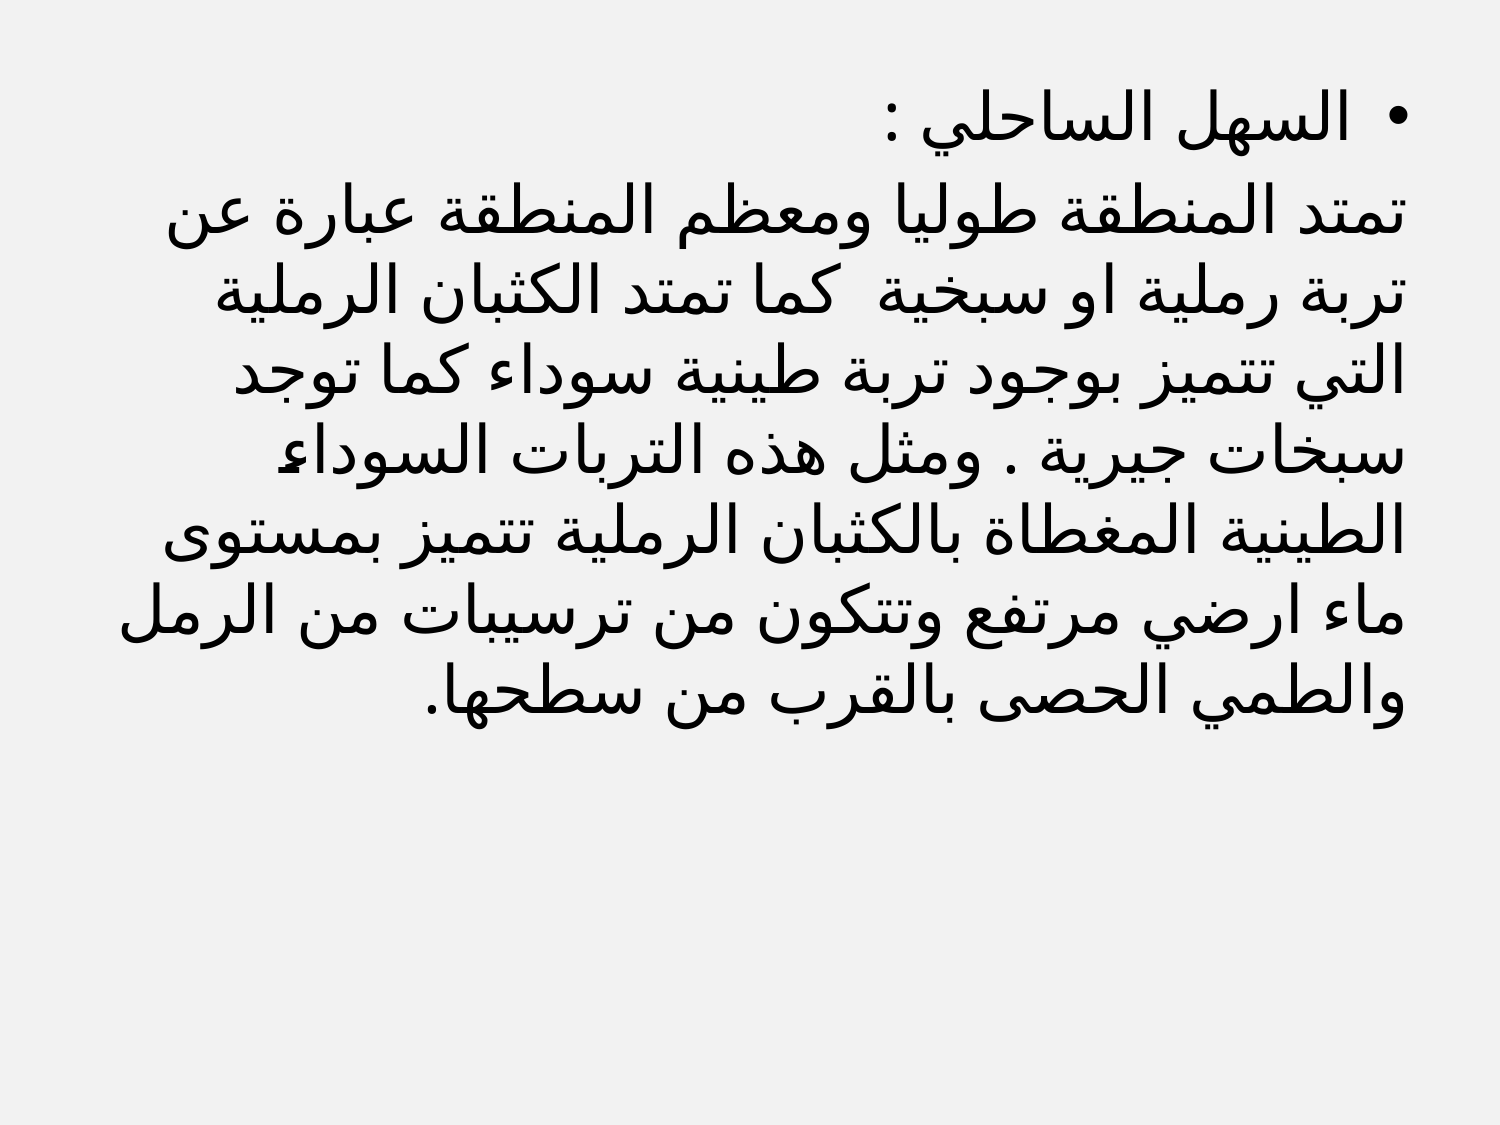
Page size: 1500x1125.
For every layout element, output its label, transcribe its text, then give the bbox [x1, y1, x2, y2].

list السهل الساحلي : تمتد المنطقة طوليا ومعظم المنطقة عبارة عن تربة رملية او سبخية كما تمتد الكثبان الرملية التي تتميز بوجود تربة طينية سوداء كما توجد سبخات جيرية . ومثل هذه التربات السوداء الطينية المغطاة بالكثبان الرملية تتميز بمستوى ماء ارضي مرتفع وتتكون من ترسيبات من الرمل والطمي الحصى بالقرب من سطحها. [75, 66, 1425, 1005]
